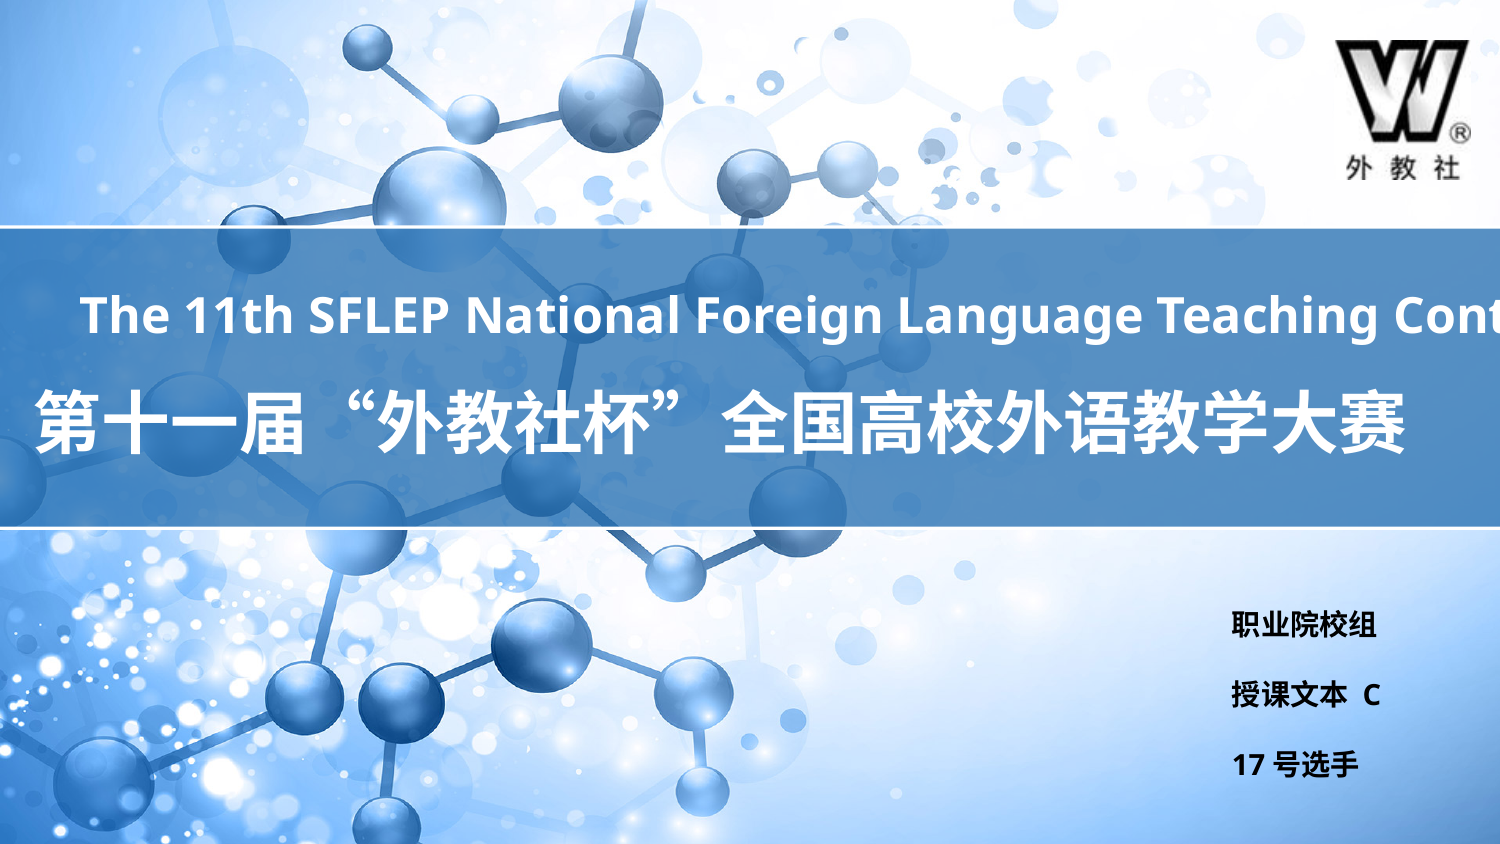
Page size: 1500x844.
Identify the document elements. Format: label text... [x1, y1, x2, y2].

text_box 第十一届“外教社杯”全国高校外语教学大赛 [17, 372, 1423, 470]
text_box 职业院校组 授课文本 C 17号选手 [1217, 598, 1407, 789]
picture [0, 529, 1500, 844]
text_box The 11th SFLEP National Foreign Language Teaching Contest [69, 278, 1500, 409]
picture [0, 0, 1500, 226]
text_box [0, 226, 1500, 529]
